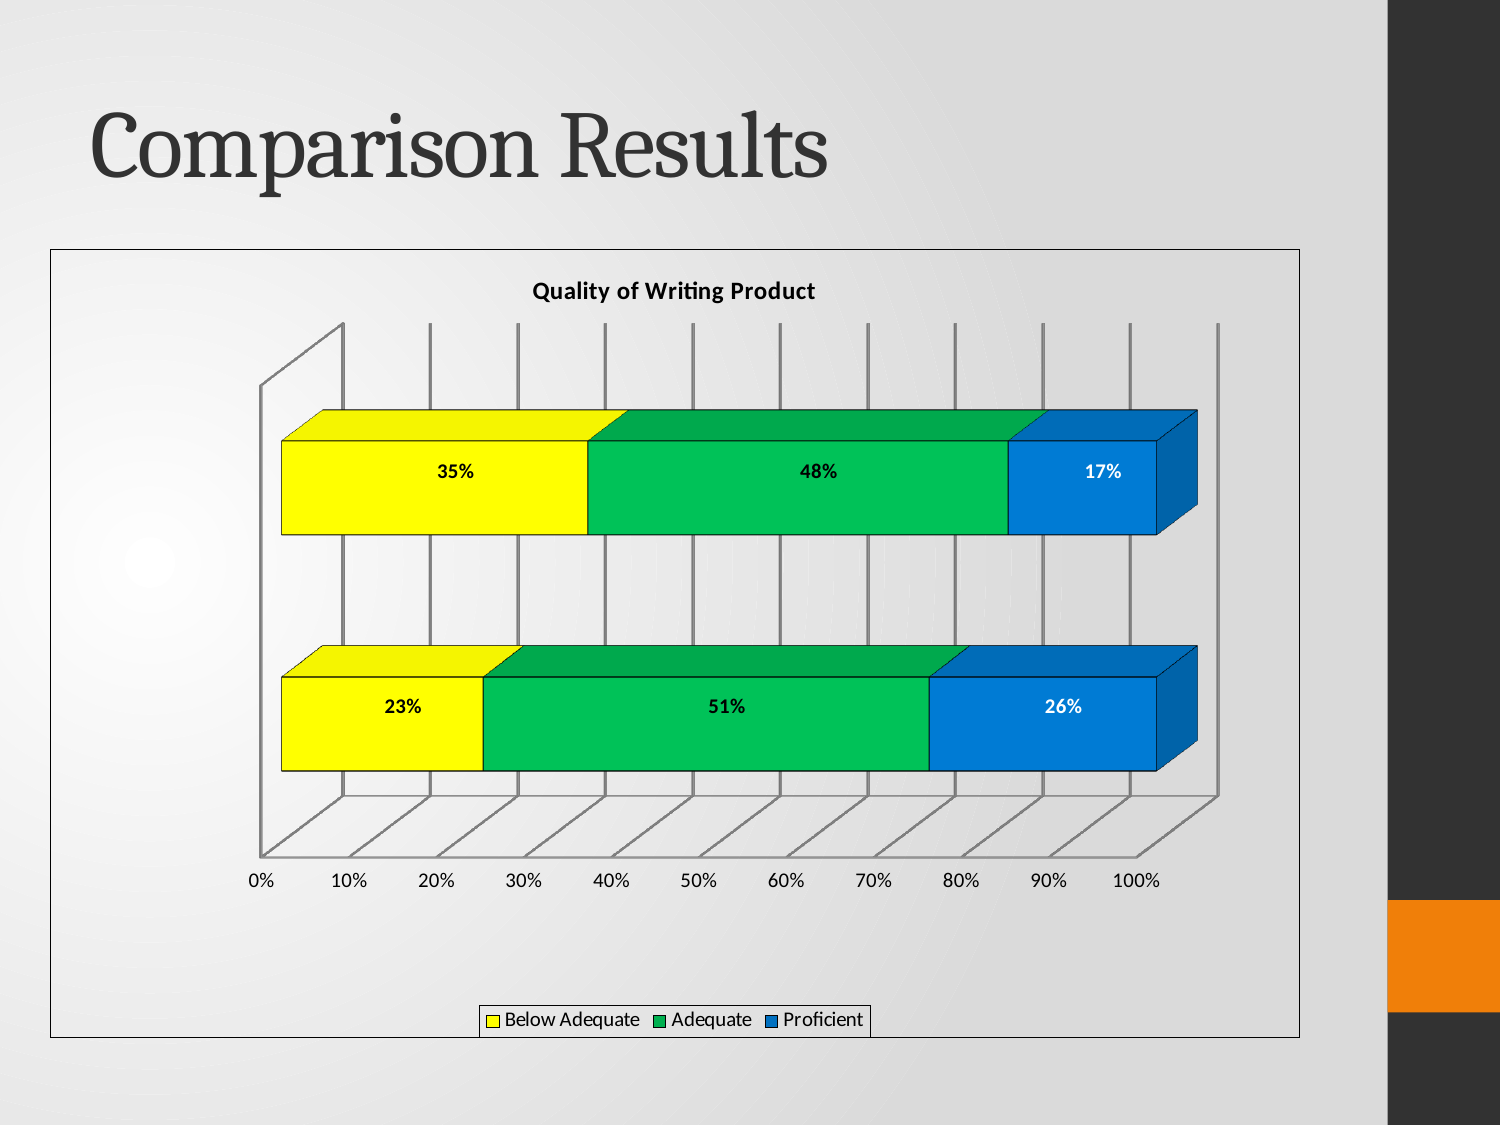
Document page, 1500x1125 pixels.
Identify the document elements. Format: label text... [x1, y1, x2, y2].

list [150, 337, 1325, 1050]
title Comparison Results [75, 45, 1325, 233]
chart [49, 249, 1301, 1038]
